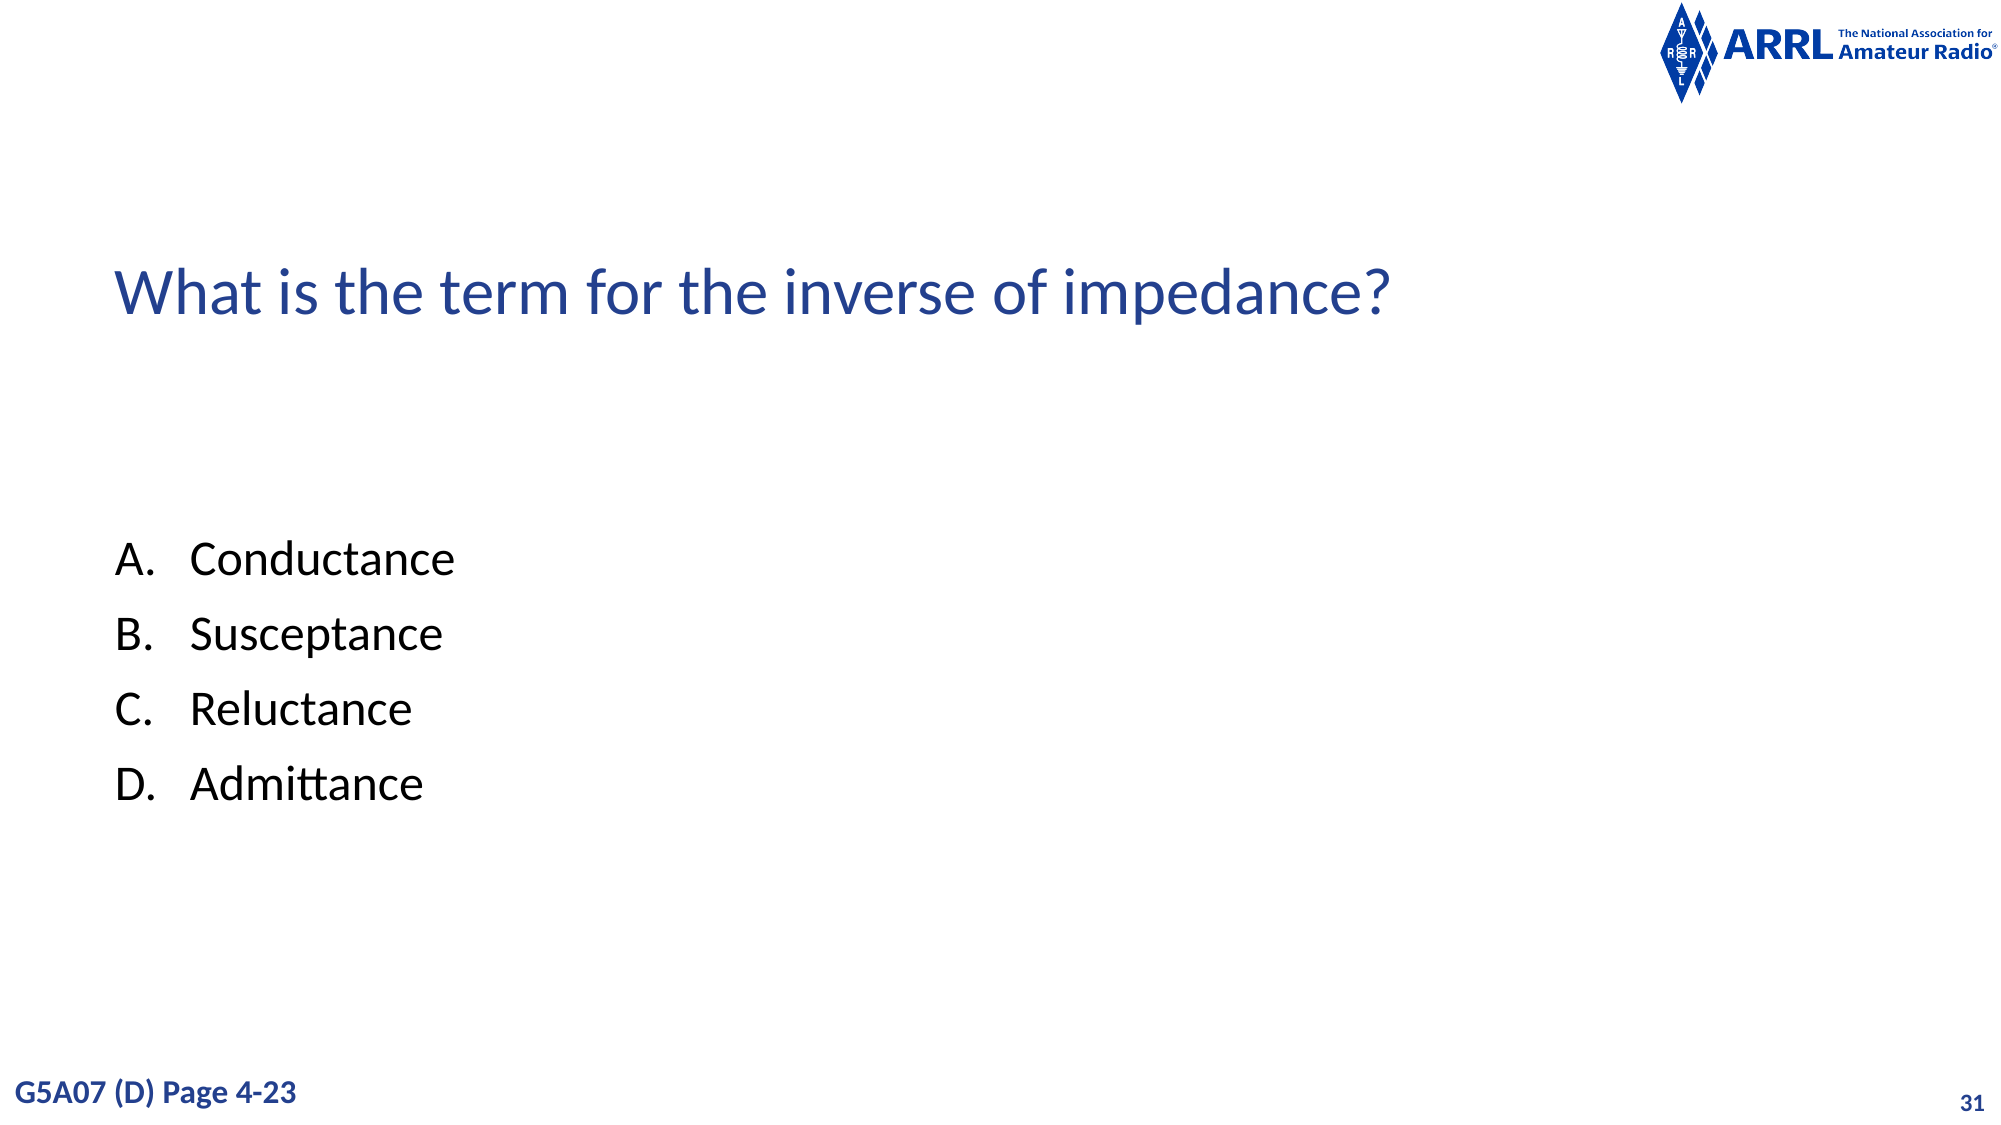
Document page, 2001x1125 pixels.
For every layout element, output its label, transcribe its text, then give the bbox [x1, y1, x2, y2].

text_box G5A07 (D) Page 4-23 [0, 1062, 1313, 1118]
picture [1658, 0, 1999, 106]
title What is the term for the inverse of impedance? [99, 249, 1900, 388]
text_box 31 [1899, 1079, 2000, 1125]
list Conductance Susceptance Reluctance Admittance [99, 525, 1900, 1005]
